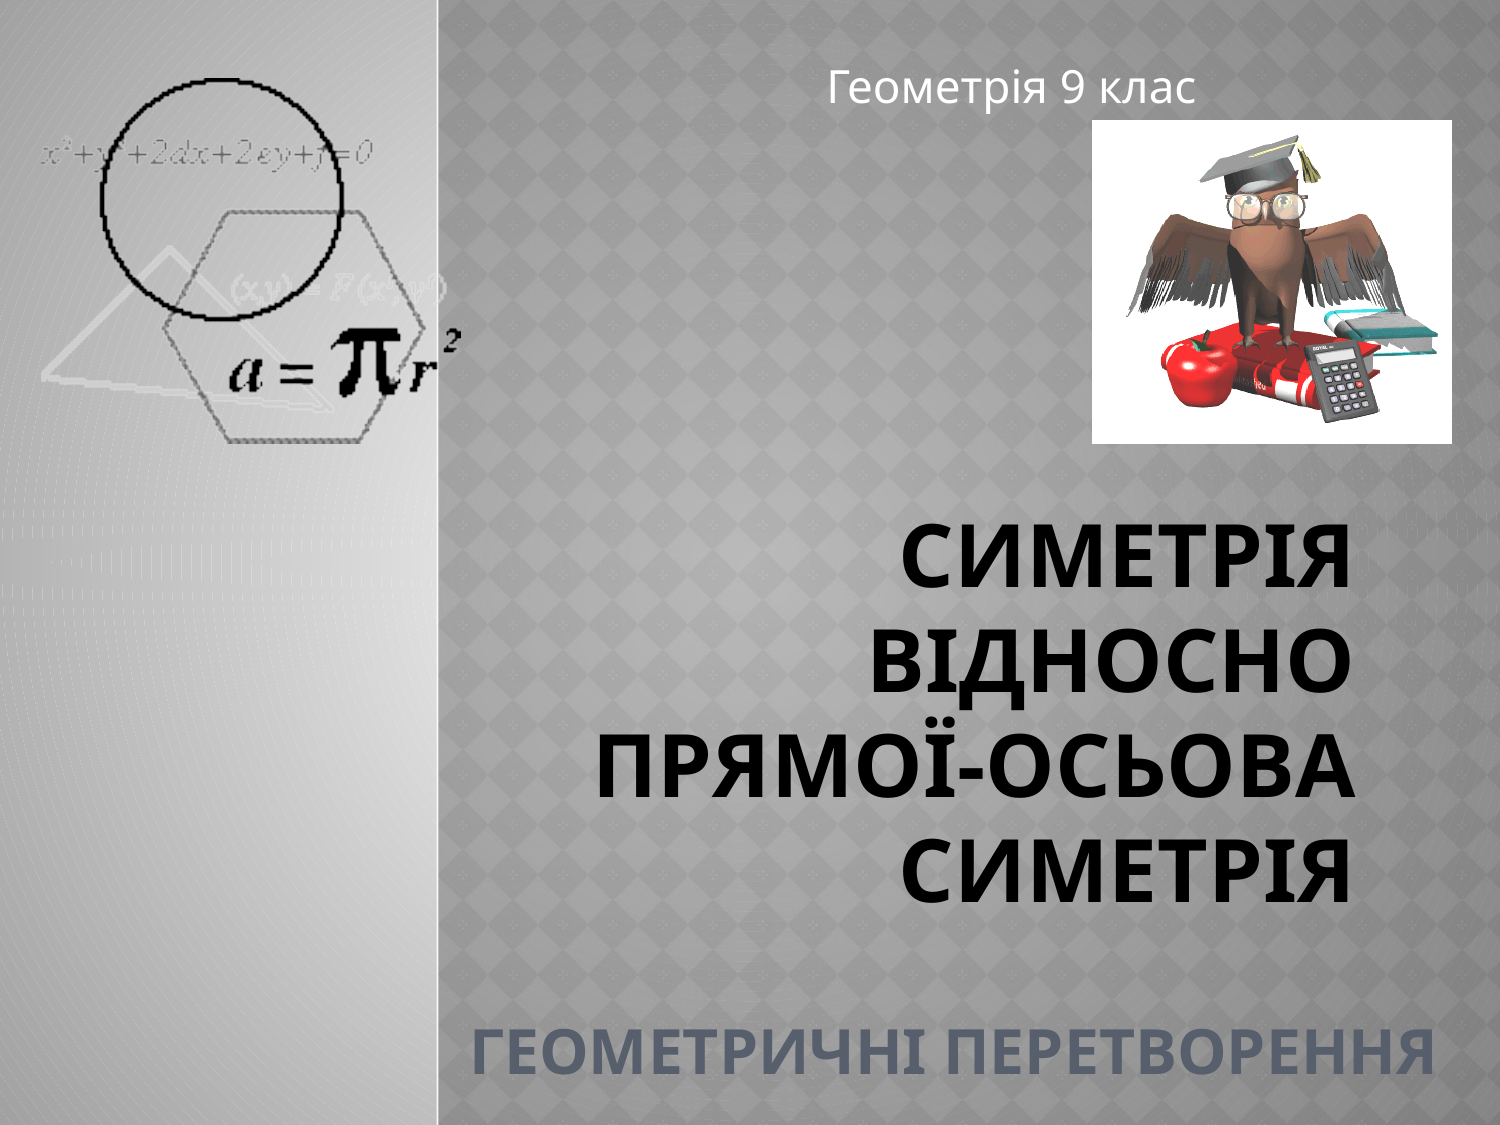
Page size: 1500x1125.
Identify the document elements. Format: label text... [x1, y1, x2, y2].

subtitle Геометрія 9 клас [371, 57, 1205, 184]
title Симетрія відносно прямої-Осьова симетрія [525, 449, 1364, 920]
picture [1092, 119, 1453, 445]
picture [40, 77, 461, 445]
text_box Геометричні перетворення [454, 999, 1468, 1095]
